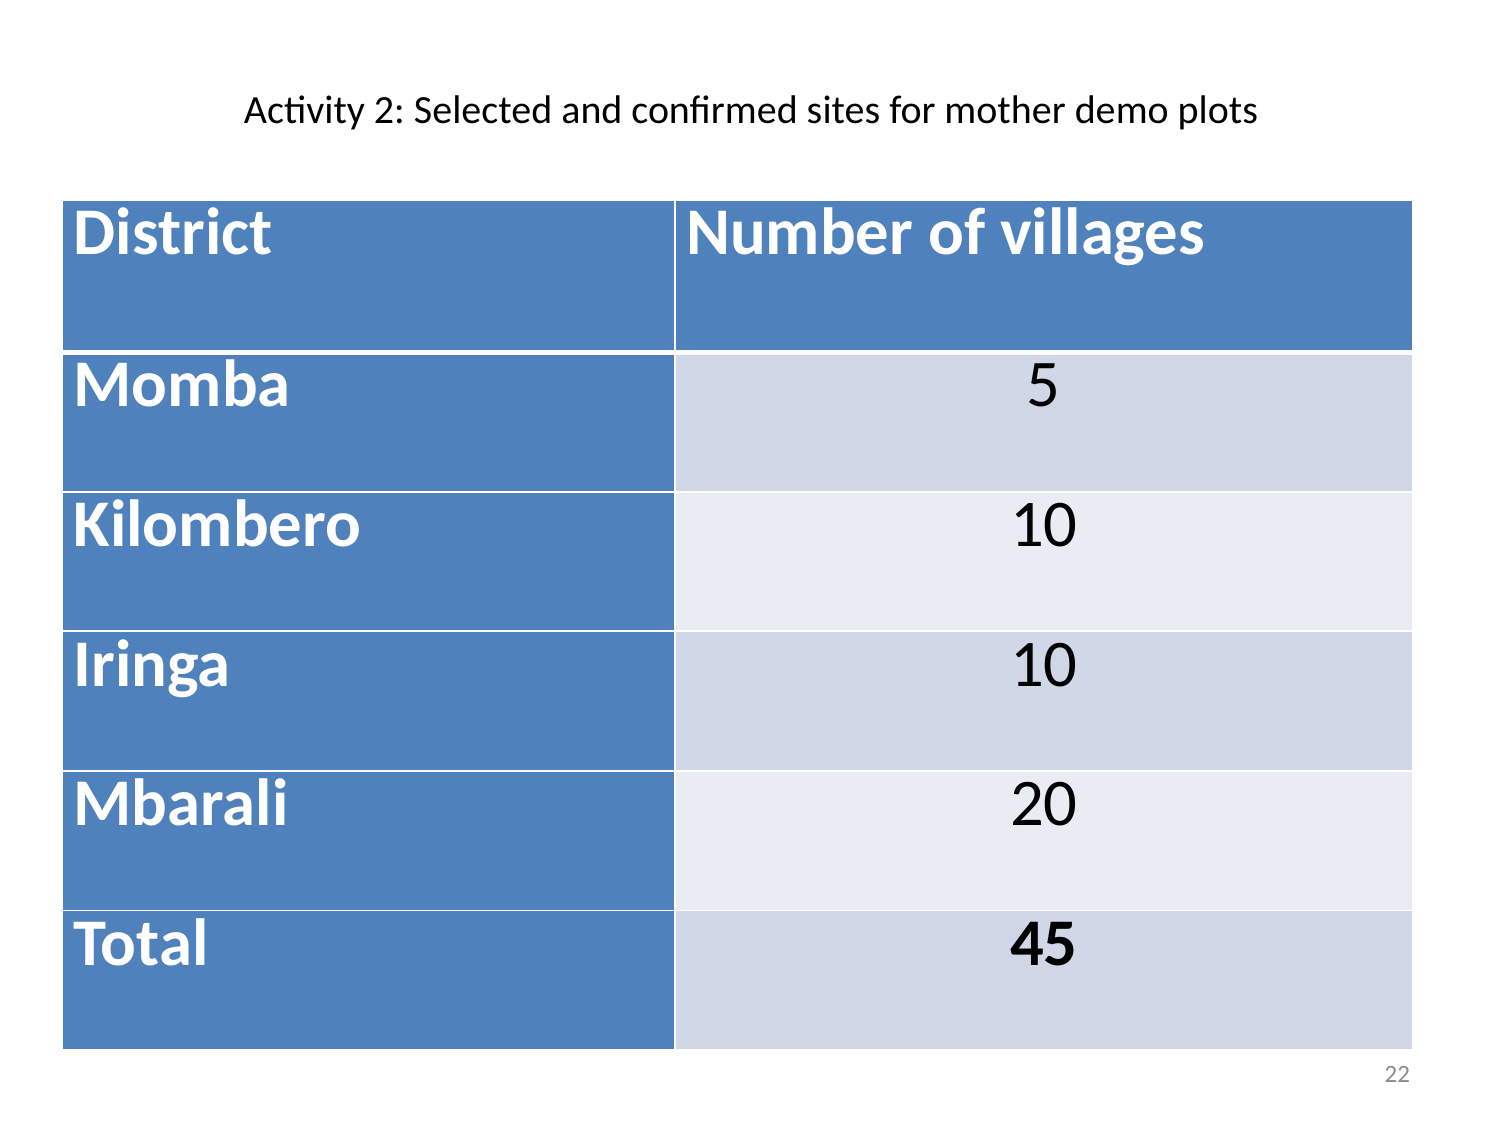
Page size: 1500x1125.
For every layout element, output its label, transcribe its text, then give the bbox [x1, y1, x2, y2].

table_header District [63, 201, 674, 350]
table_cell 20 [676, 772, 1412, 910]
table_cell 5 [676, 355, 1412, 491]
table_cell 10 [676, 632, 1412, 770]
table_header Number of villages [676, 201, 1412, 350]
table_cell Kilombero [63, 493, 674, 630]
table_cell Mbarali [63, 772, 674, 910]
table_cell Momba [63, 355, 674, 491]
table_cell 10 [676, 493, 1412, 630]
table_cell Iringa [63, 632, 674, 770]
slide_number 22 [1074, 1042, 1425, 1103]
title Activity 2: Selected and confirmed sites for mother demo plots [87, 75, 1425, 188]
table_cell 45 [676, 911, 1412, 1049]
table_cell Total [63, 911, 674, 1049]
